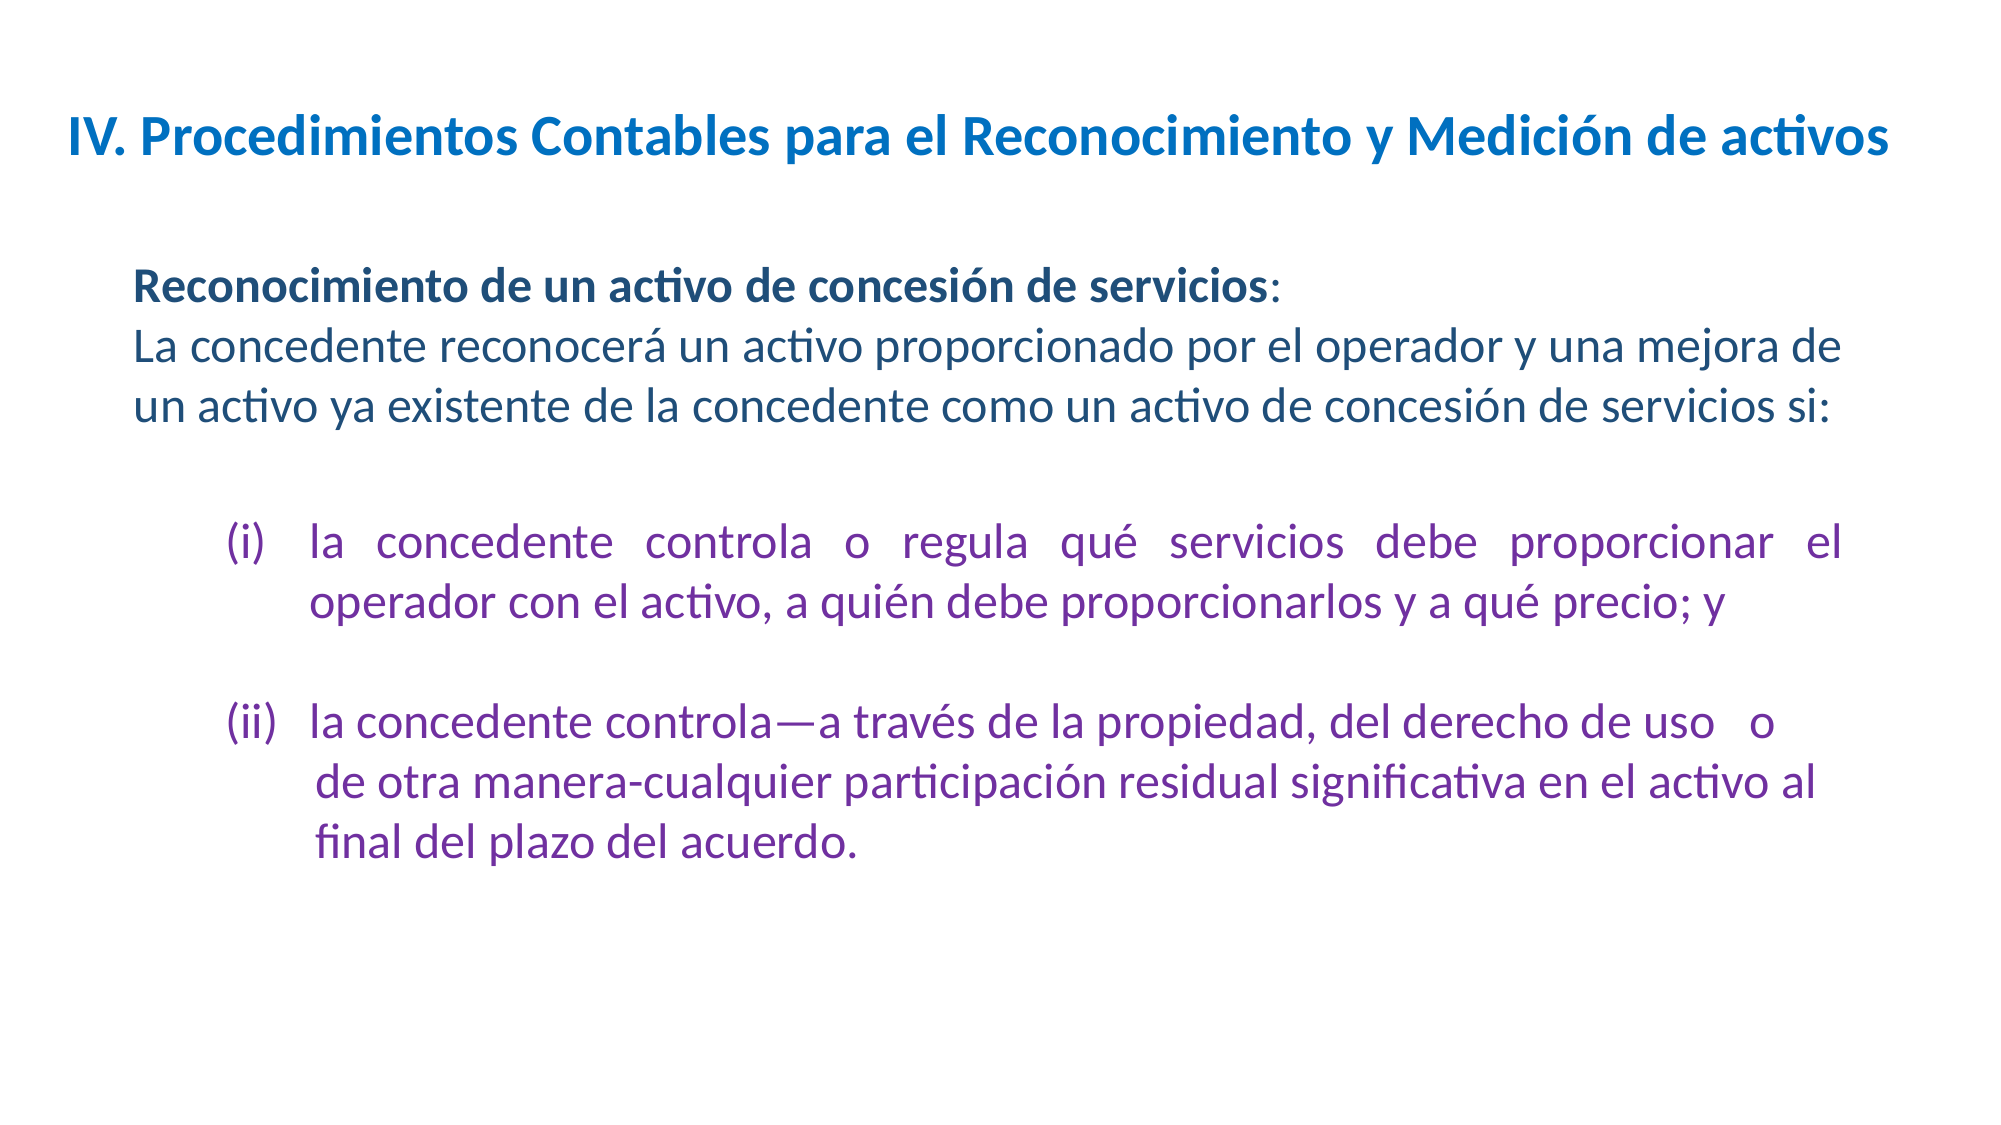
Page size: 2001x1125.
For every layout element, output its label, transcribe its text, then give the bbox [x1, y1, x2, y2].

text_box la concedente controla o regula qué servicios debe proporcionar el operador con el activo, a quién debe proporcionarlos y a qué precio; y la concedente controla—a través de la propiedad, del derecho de uso o de otra manera-cualquier participación residual significativa en el activo al final del plazo del acuerdo. [210, 441, 1859, 937]
text_box IV. Procedimientos Contables para el Reconocimiento y Medición de activos [52, 89, 1906, 175]
text_box Reconocimiento de un activo de concesión de servicios: La concedente reconocerá un activo proporcionado por el operador y una mejora de un activo ya existente de la concedente como un activo de concesión de servicios si: [119, 244, 1859, 440]
